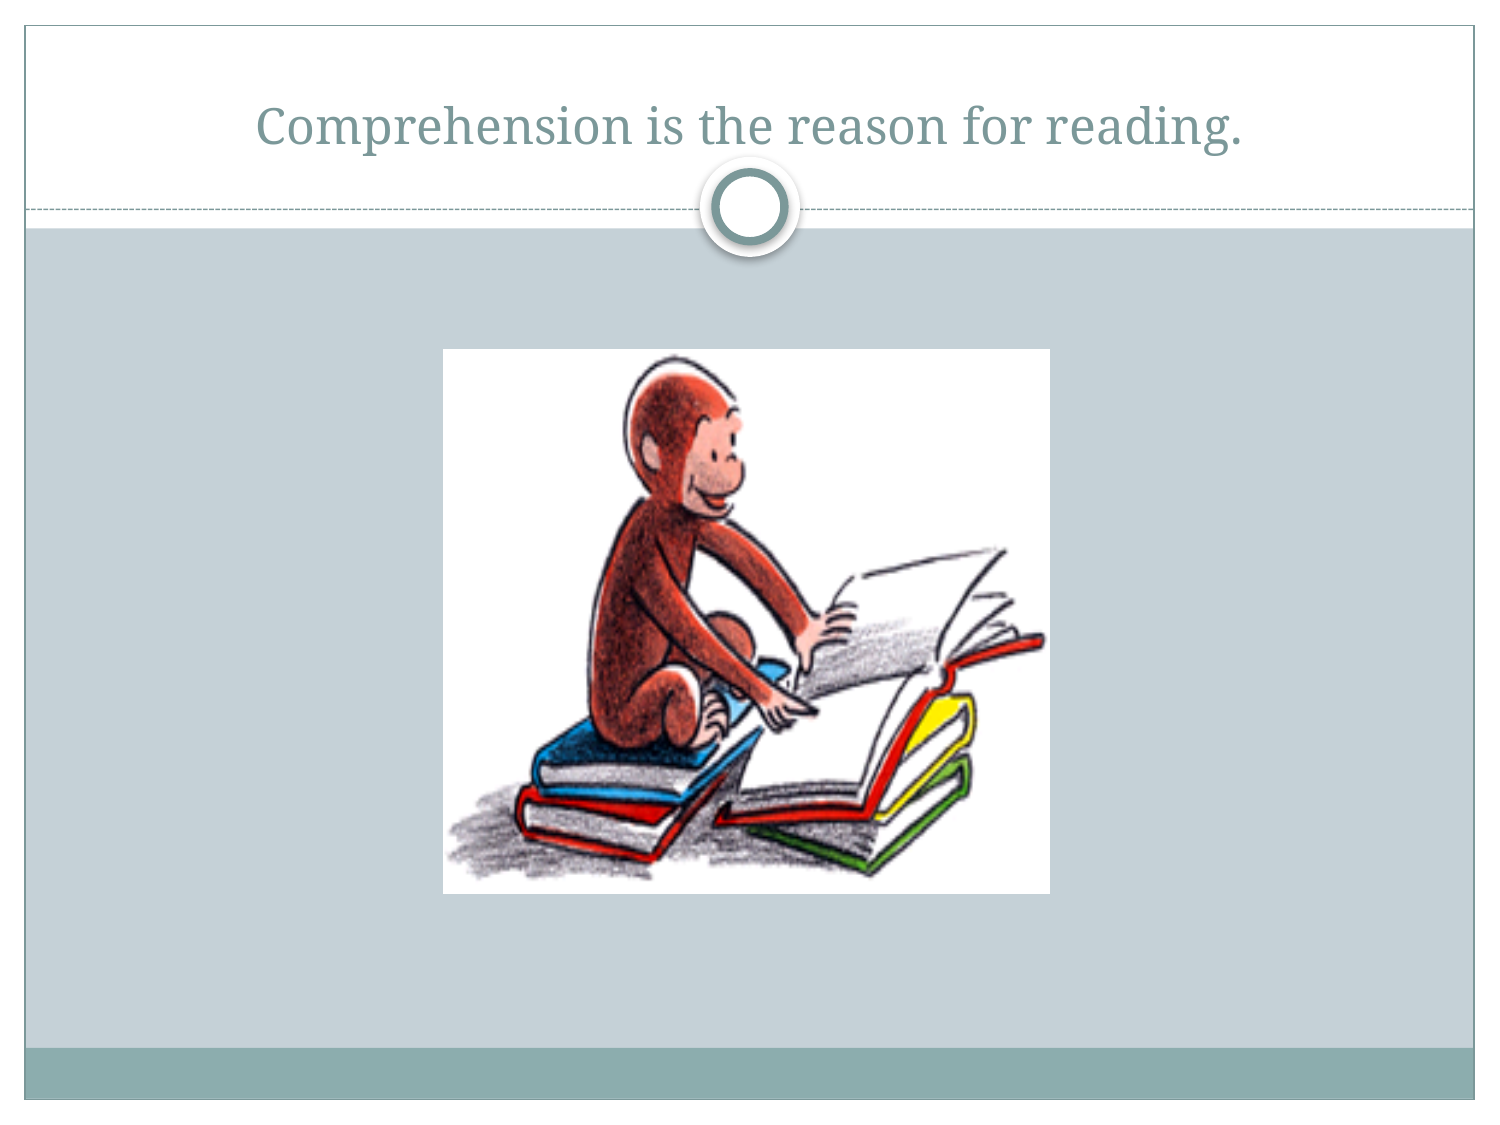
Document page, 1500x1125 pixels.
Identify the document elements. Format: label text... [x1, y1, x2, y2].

title Comprehension is the reason for reading. [49, 37, 1450, 162]
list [443, 349, 1051, 894]
